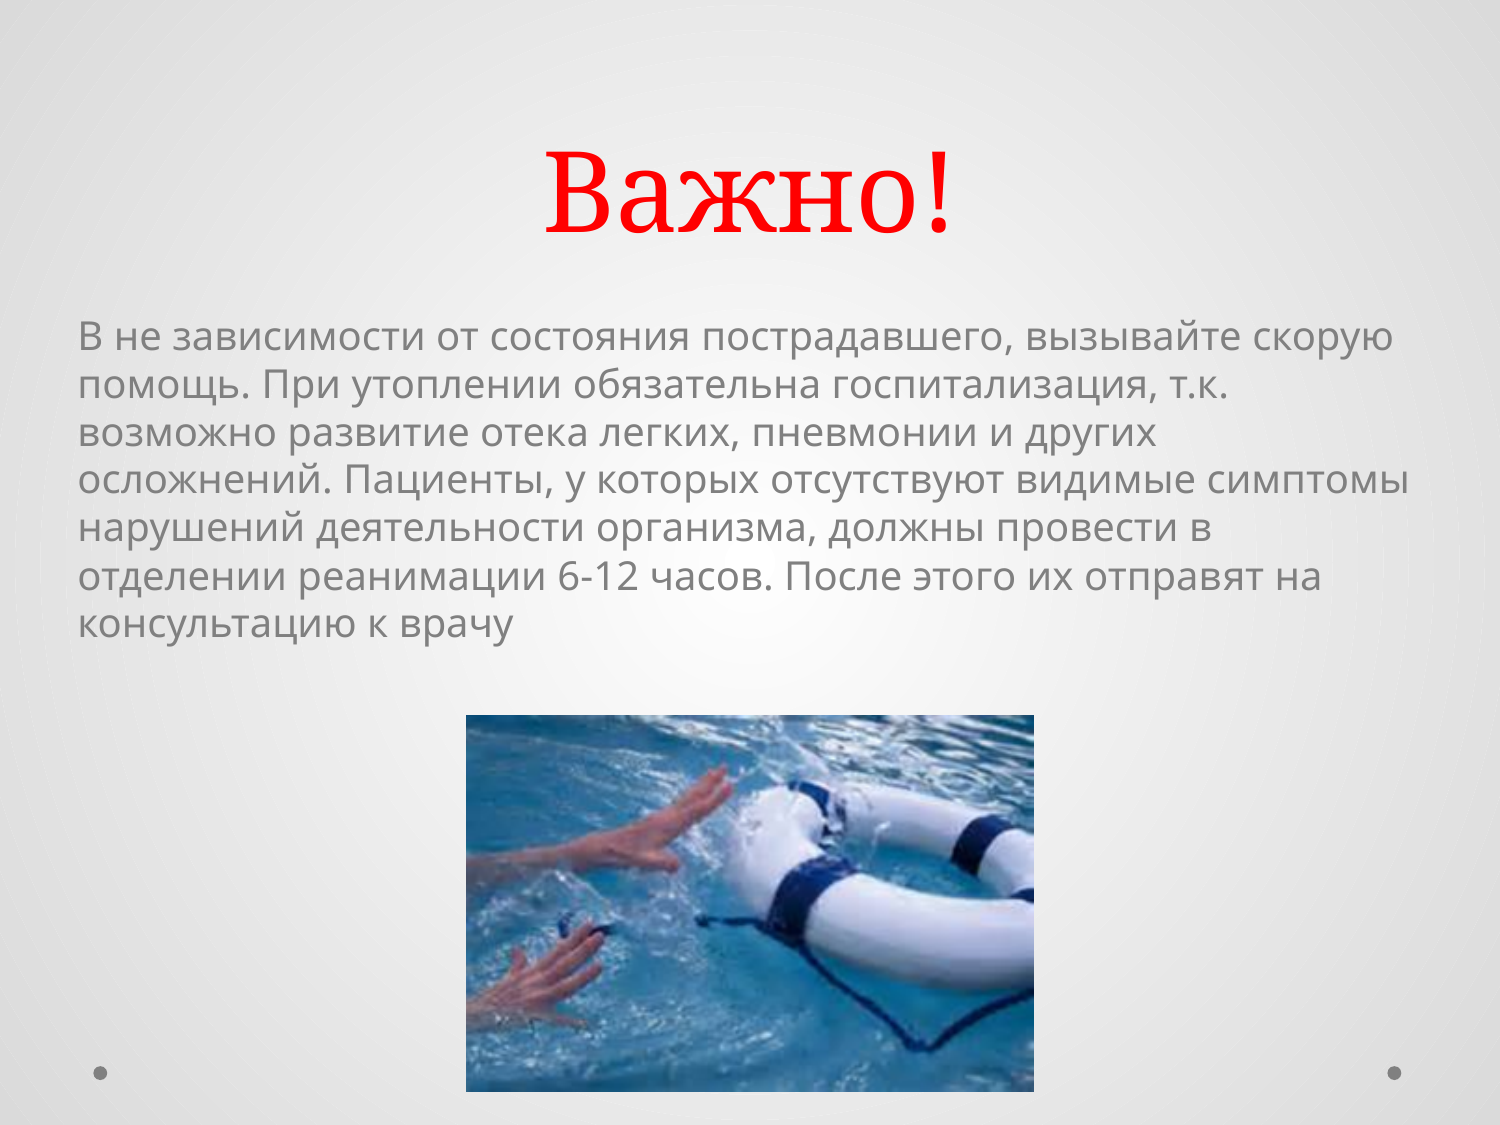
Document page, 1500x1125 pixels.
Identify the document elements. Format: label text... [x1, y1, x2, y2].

list В не зависимости от состояния пострадавшего, вызывайте скорую помощь. При утоплении обязательна госпитализация, т.к. возможно развитие отека легких, пневмонии и других осложнений. Пациенты, у которых отсутствуют видимые симптомы нарушений деятельности организма, должны провести в отделении реанимации 6-12 часов. После этого их отправят на консультацию к врачу [62, 302, 1438, 657]
title Важно! [75, 0, 1425, 263]
picture [466, 715, 1034, 1092]
